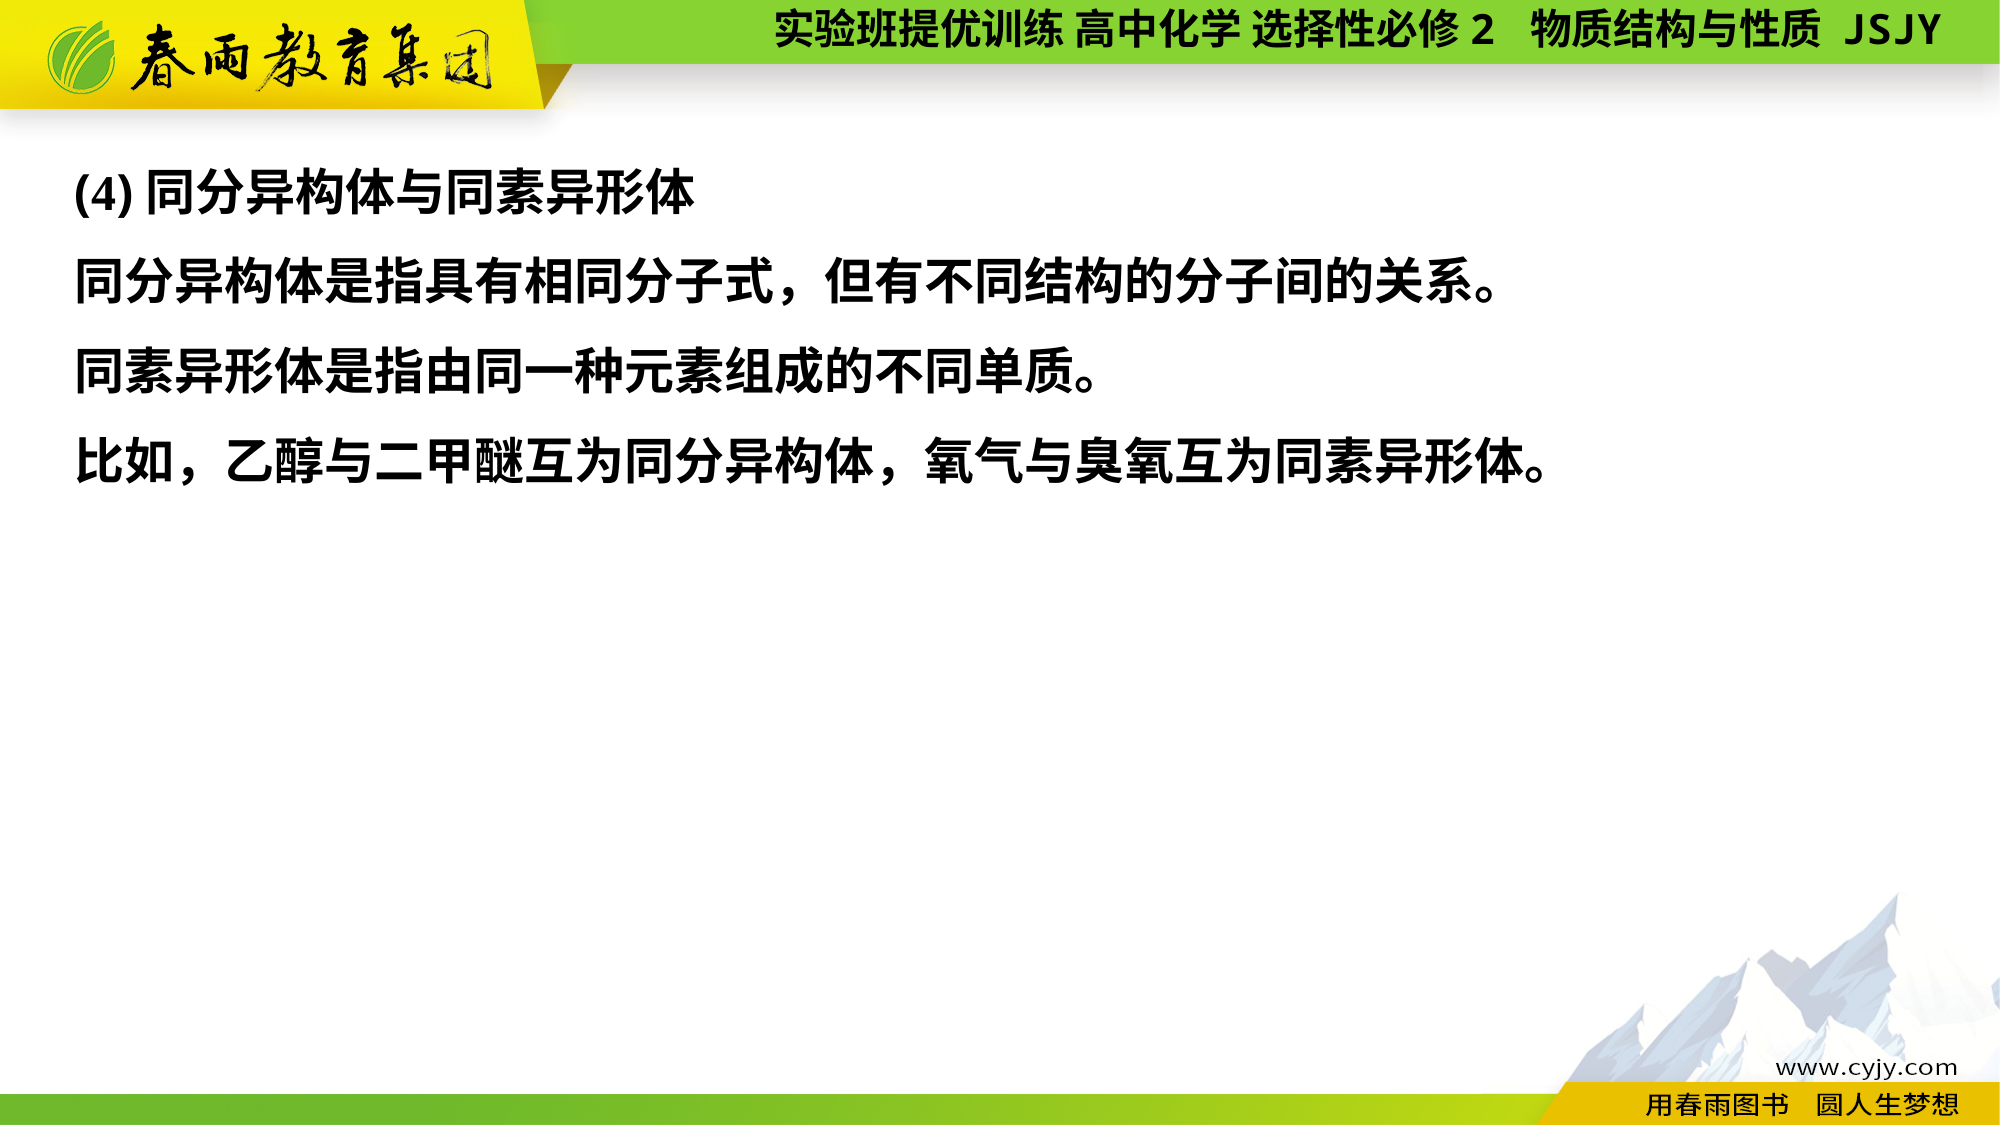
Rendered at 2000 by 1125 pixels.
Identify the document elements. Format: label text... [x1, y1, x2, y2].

picture [0, 0, 2000, 1125]
list (4)同分异构体与同素异形体 同分异构体是指具有相同分子式，但有不同结构的分子间的关系。 同素异形体是指由同一种元素组成的不同单质。 比如，乙醇与二甲醚互为同分异构体，氧气与臭氧互为同素异形体。 [59, 122, 1944, 490]
